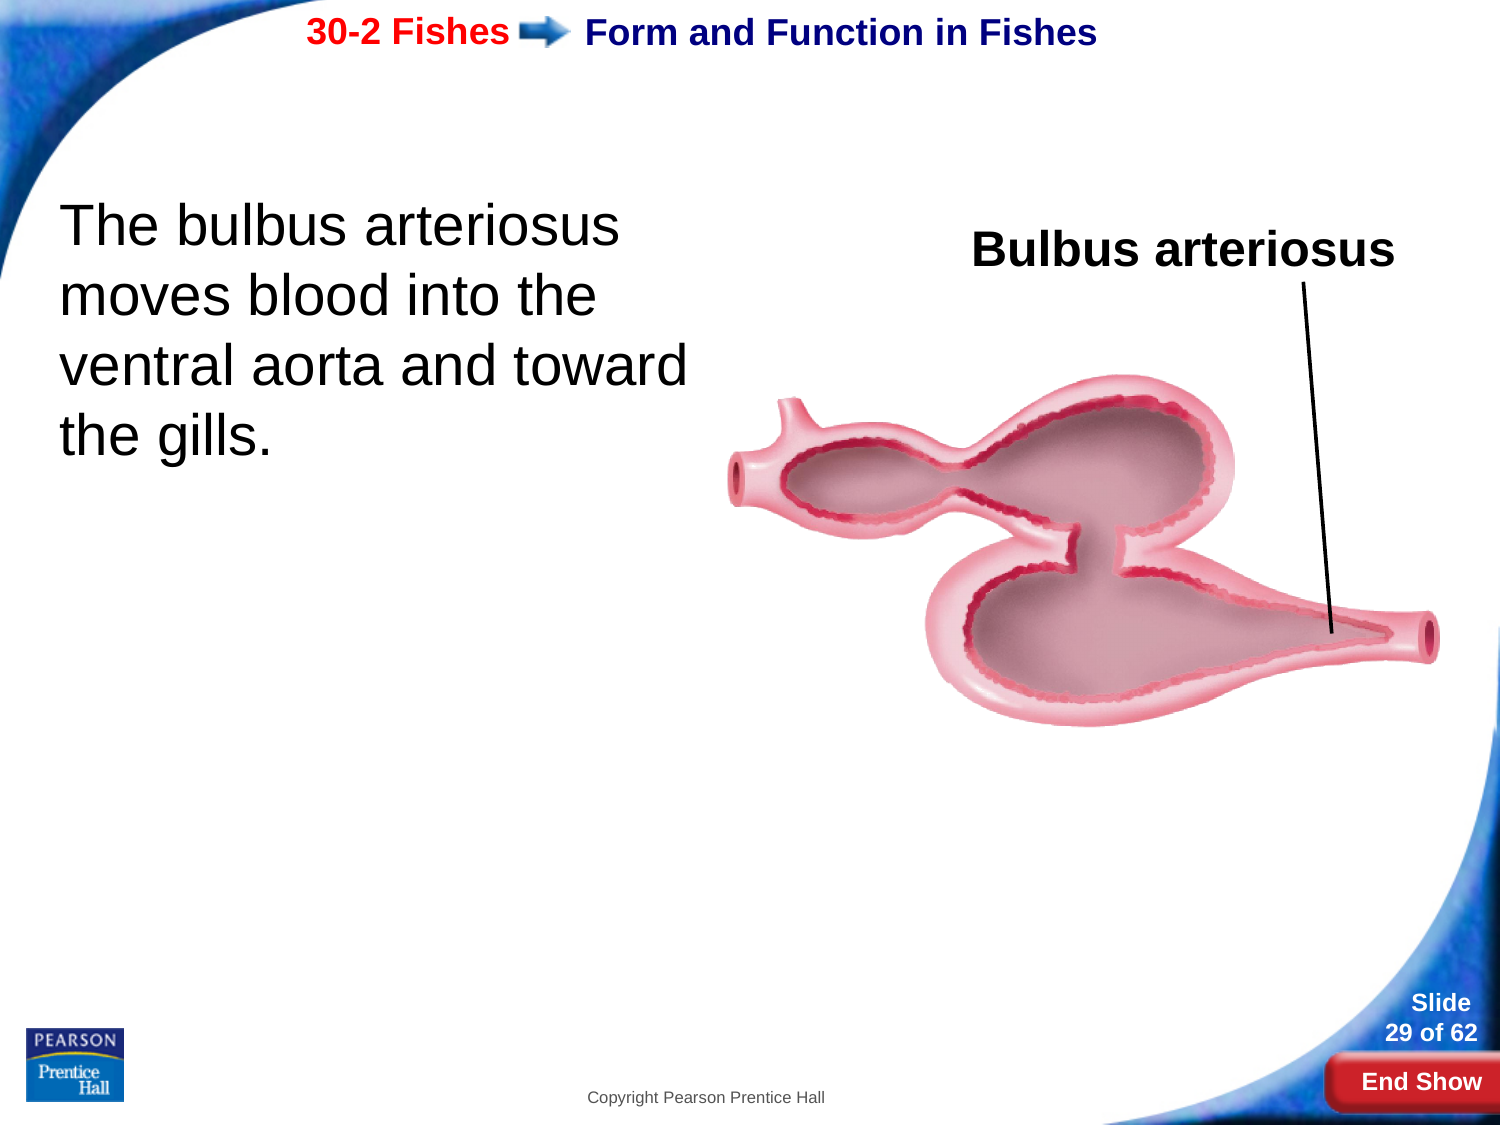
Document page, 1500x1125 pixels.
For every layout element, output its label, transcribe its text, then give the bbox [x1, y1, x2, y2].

footer Copyright Pearson Prentice Hall [468, 1078, 945, 1105]
text_box Bulbus arteriosus [956, 209, 1500, 284]
list The bulbus arteriosus moves blood into the ventral aorta and toward the gills. [44, 179, 751, 976]
picture [0, 0, 1500, 1125]
title Form and Function in Fishes [569, 0, 1239, 76]
